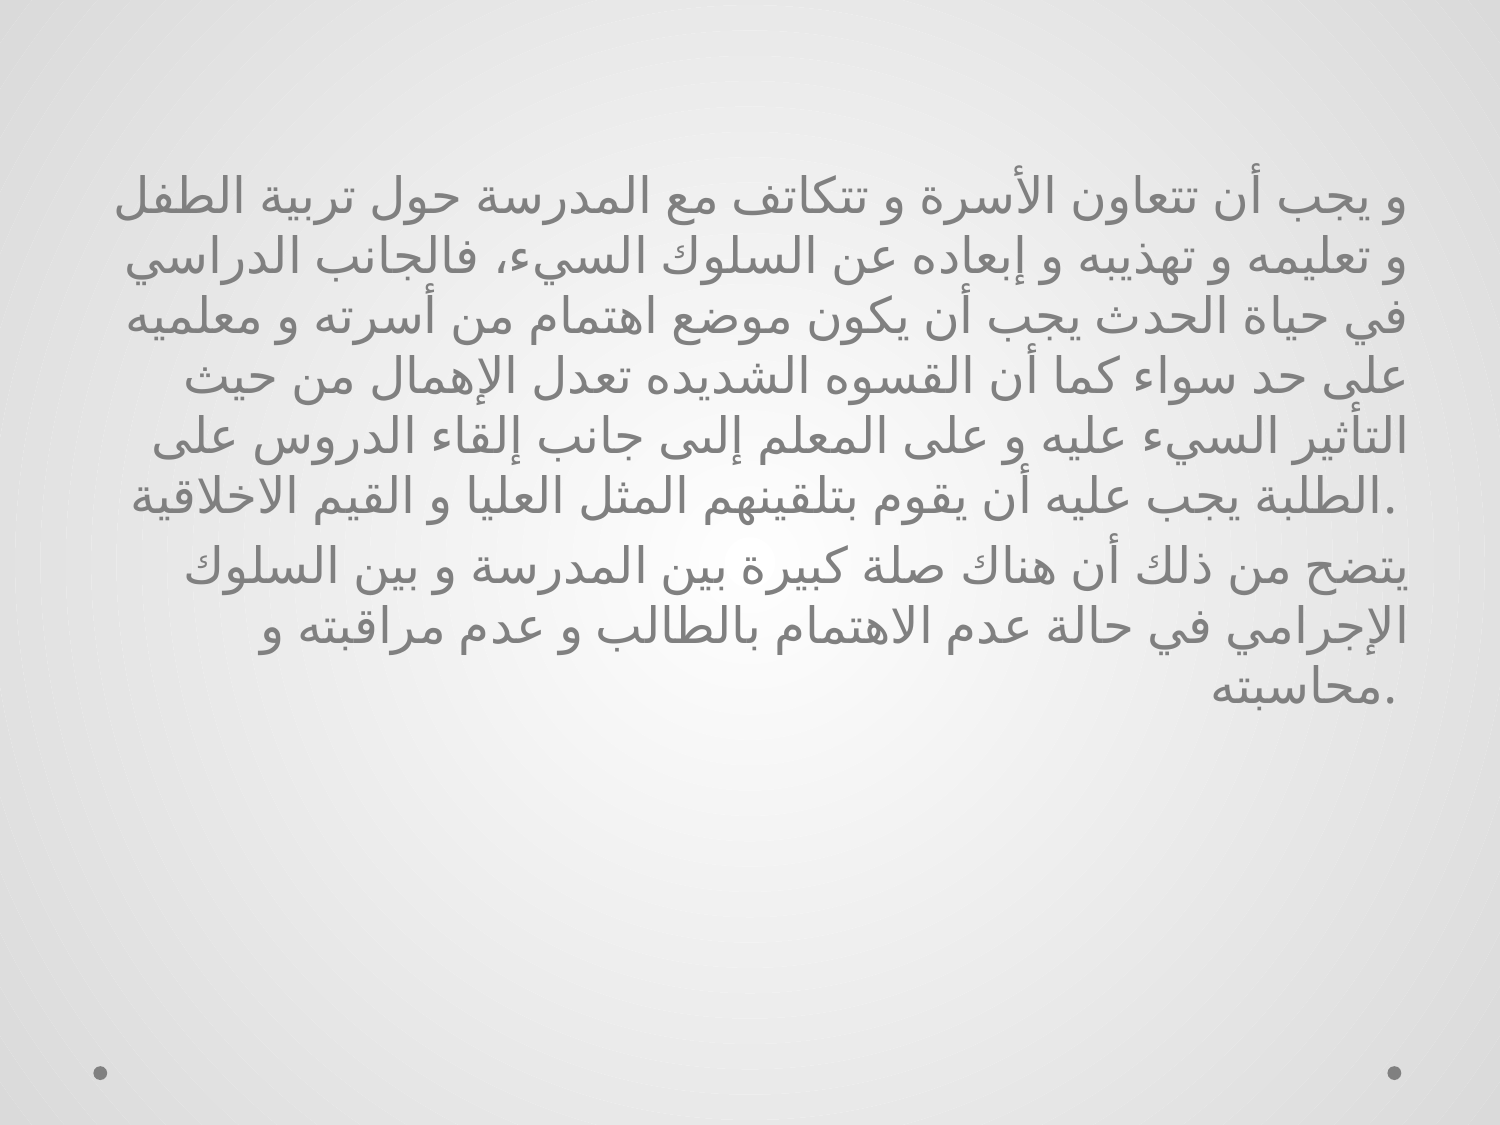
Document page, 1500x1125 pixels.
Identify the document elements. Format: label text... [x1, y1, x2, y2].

list و يجب أن تتعاون الأسرة و تتكاتف مع المدرسة حول تربية الطفل و تعليمه و تهذيبه و إبعاده عن السلوك السيء، فالجانب الدراسي في حياة الحدث يجب أن يكون موضع اهتمام من أسرته و معلميه على حد سواء كما أن القسوه الشديده تعدل الإهمال من حيث التأثير السيء عليه و على المعلم إلىى جانب إلقاء الدروس على الطلبة يجب عليه أن يقوم بتلقينهم المثل العليا و القيم الاخلاقية. يتضح من ذلك أن هناك صلة كبيرة بين المدرسة و بين السلوك الإجرامي في حالة عدم الاهتمام بالطالب و عدم مراقبته و محاسبته. [75, 85, 1425, 1005]
